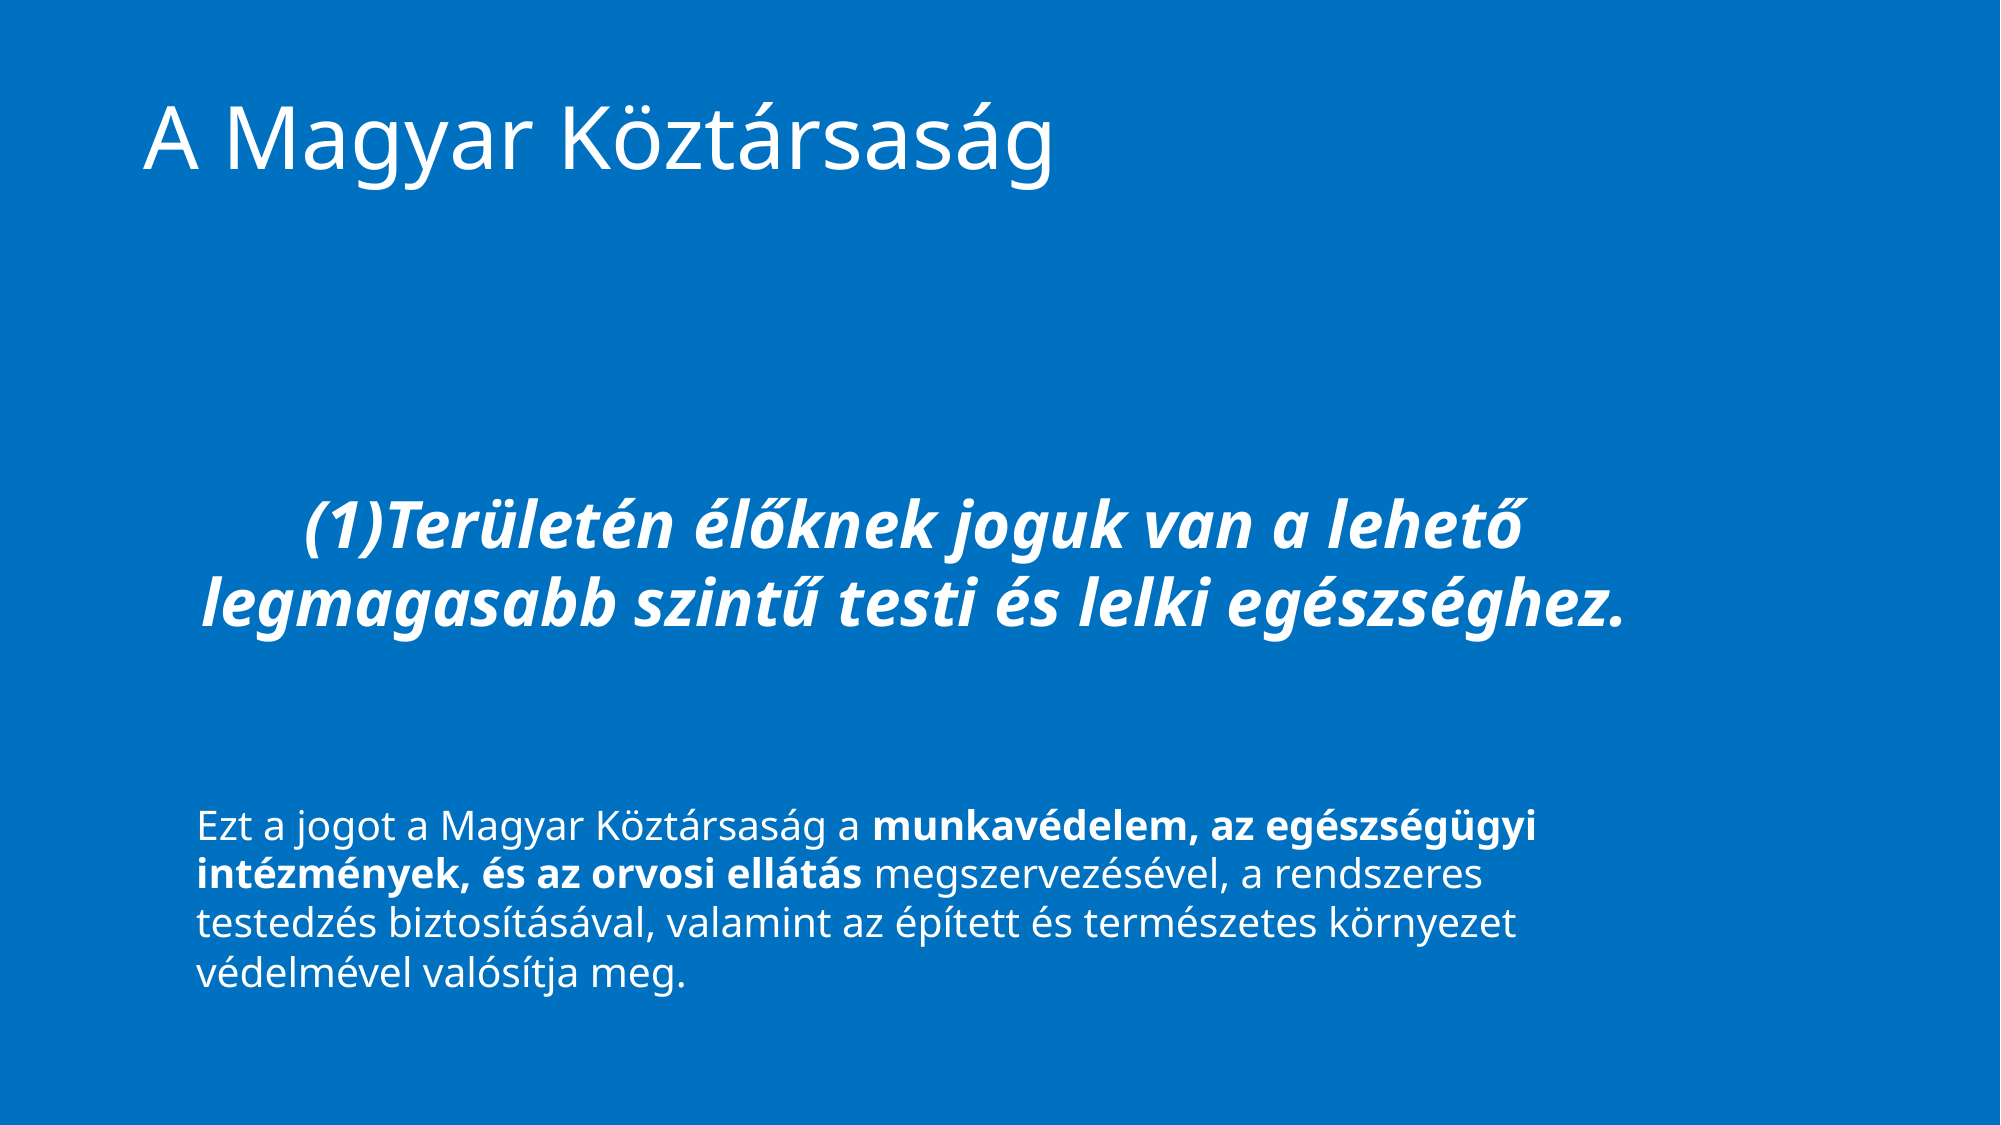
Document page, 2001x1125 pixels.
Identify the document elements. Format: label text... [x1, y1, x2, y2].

list (1)Területén élőknek joguk van a lehető legmagasabb szintű testi és lelki egészséghez. Ezt a jogot a Magyar Köztársaság a munkavédelem, az egészségügyi intézmények, és az orvosi ellátás megszervezésével, a rendszeres testedzés biztosításával, valamint az épített és természetes környezet védelmével valósítja meg. [181, 336, 1649, 1025]
title A Magyar Köztársaság [106, 74, 1649, 304]
